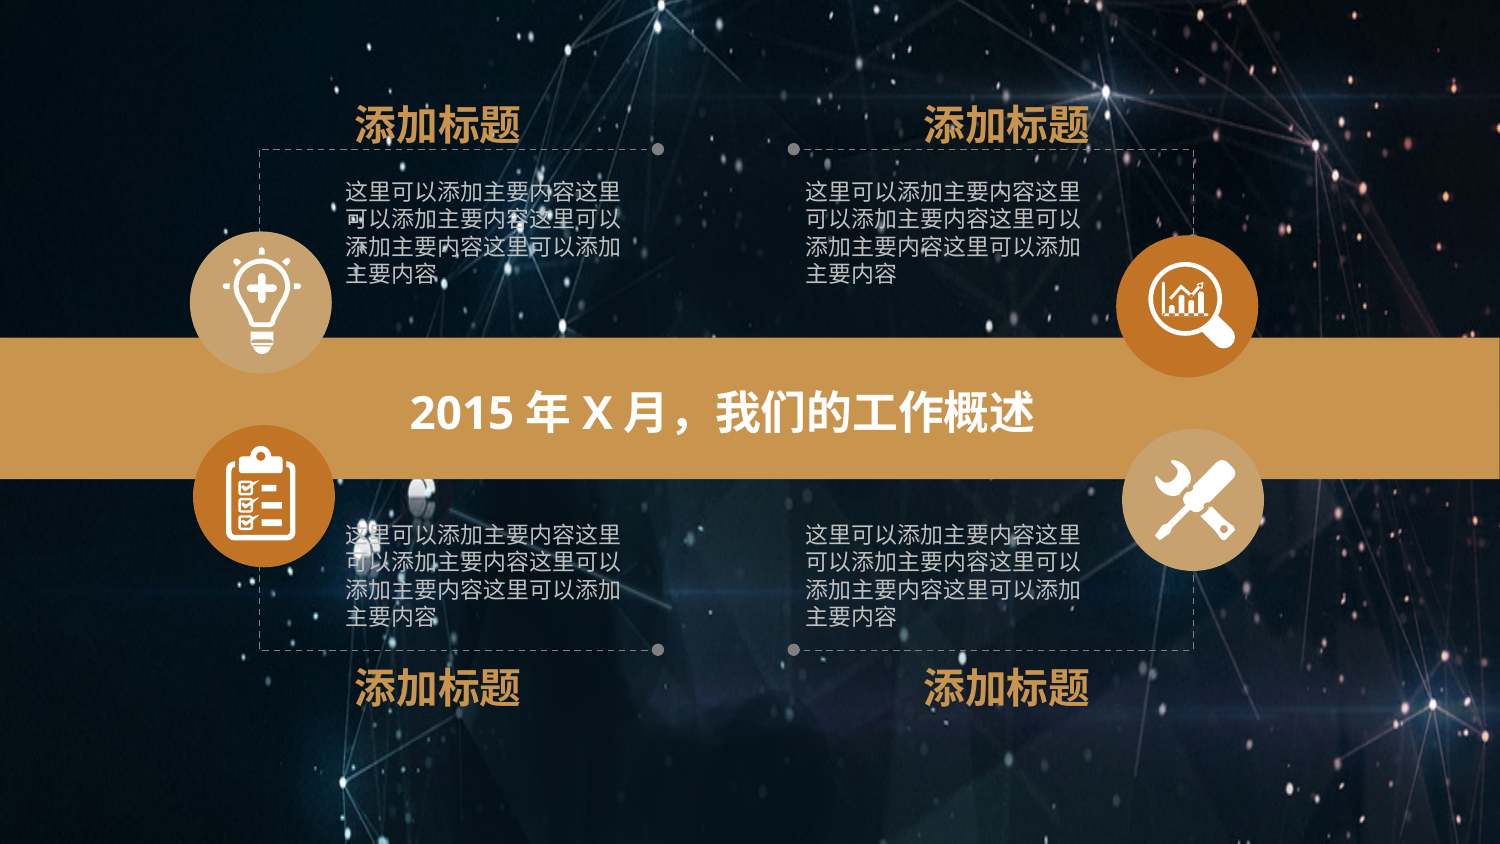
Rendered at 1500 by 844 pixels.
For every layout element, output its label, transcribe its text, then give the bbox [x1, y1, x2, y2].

picture [303, 568, 334, 575]
picture [0, 480, 1500, 844]
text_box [189, 231, 332, 374]
text_box 添加标题 [885, 656, 1102, 718]
text_box [258, 576, 665, 656]
picture [0, 0, 1500, 337]
text_box 这里可以添加主要内容这里可以添加主要内容这里可以添加主要内容这里可以添加主要内容 [334, 514, 653, 636]
text_box 添加标题 [343, 656, 560, 718]
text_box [192, 424, 336, 568]
text_box 添加标题 [885, 93, 1102, 155]
text_box 这里可以添加主要内容这里可以添加主要内容这里可以添加主要内容这里可以添加主要内容 [794, 171, 1114, 293]
text_box [0, 337, 1500, 480]
text_box 2015年X月，我们的工作概述 [398, 377, 1047, 444]
text_box [258, 142, 665, 229]
text_box 添加标题 [343, 93, 560, 155]
text_box 这里可以添加主要内容这里可以添加主要内容这里可以添加主要内容这里可以添加主要内容 [334, 171, 653, 293]
text_box [787, 575, 1194, 656]
text_box 这里可以添加主要内容这里可以添加主要内容这里可以添加主要内容这里可以添加主要内容 [794, 514, 1114, 636]
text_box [1115, 235, 1259, 378]
text_box [787, 142, 1194, 233]
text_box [1121, 428, 1265, 572]
